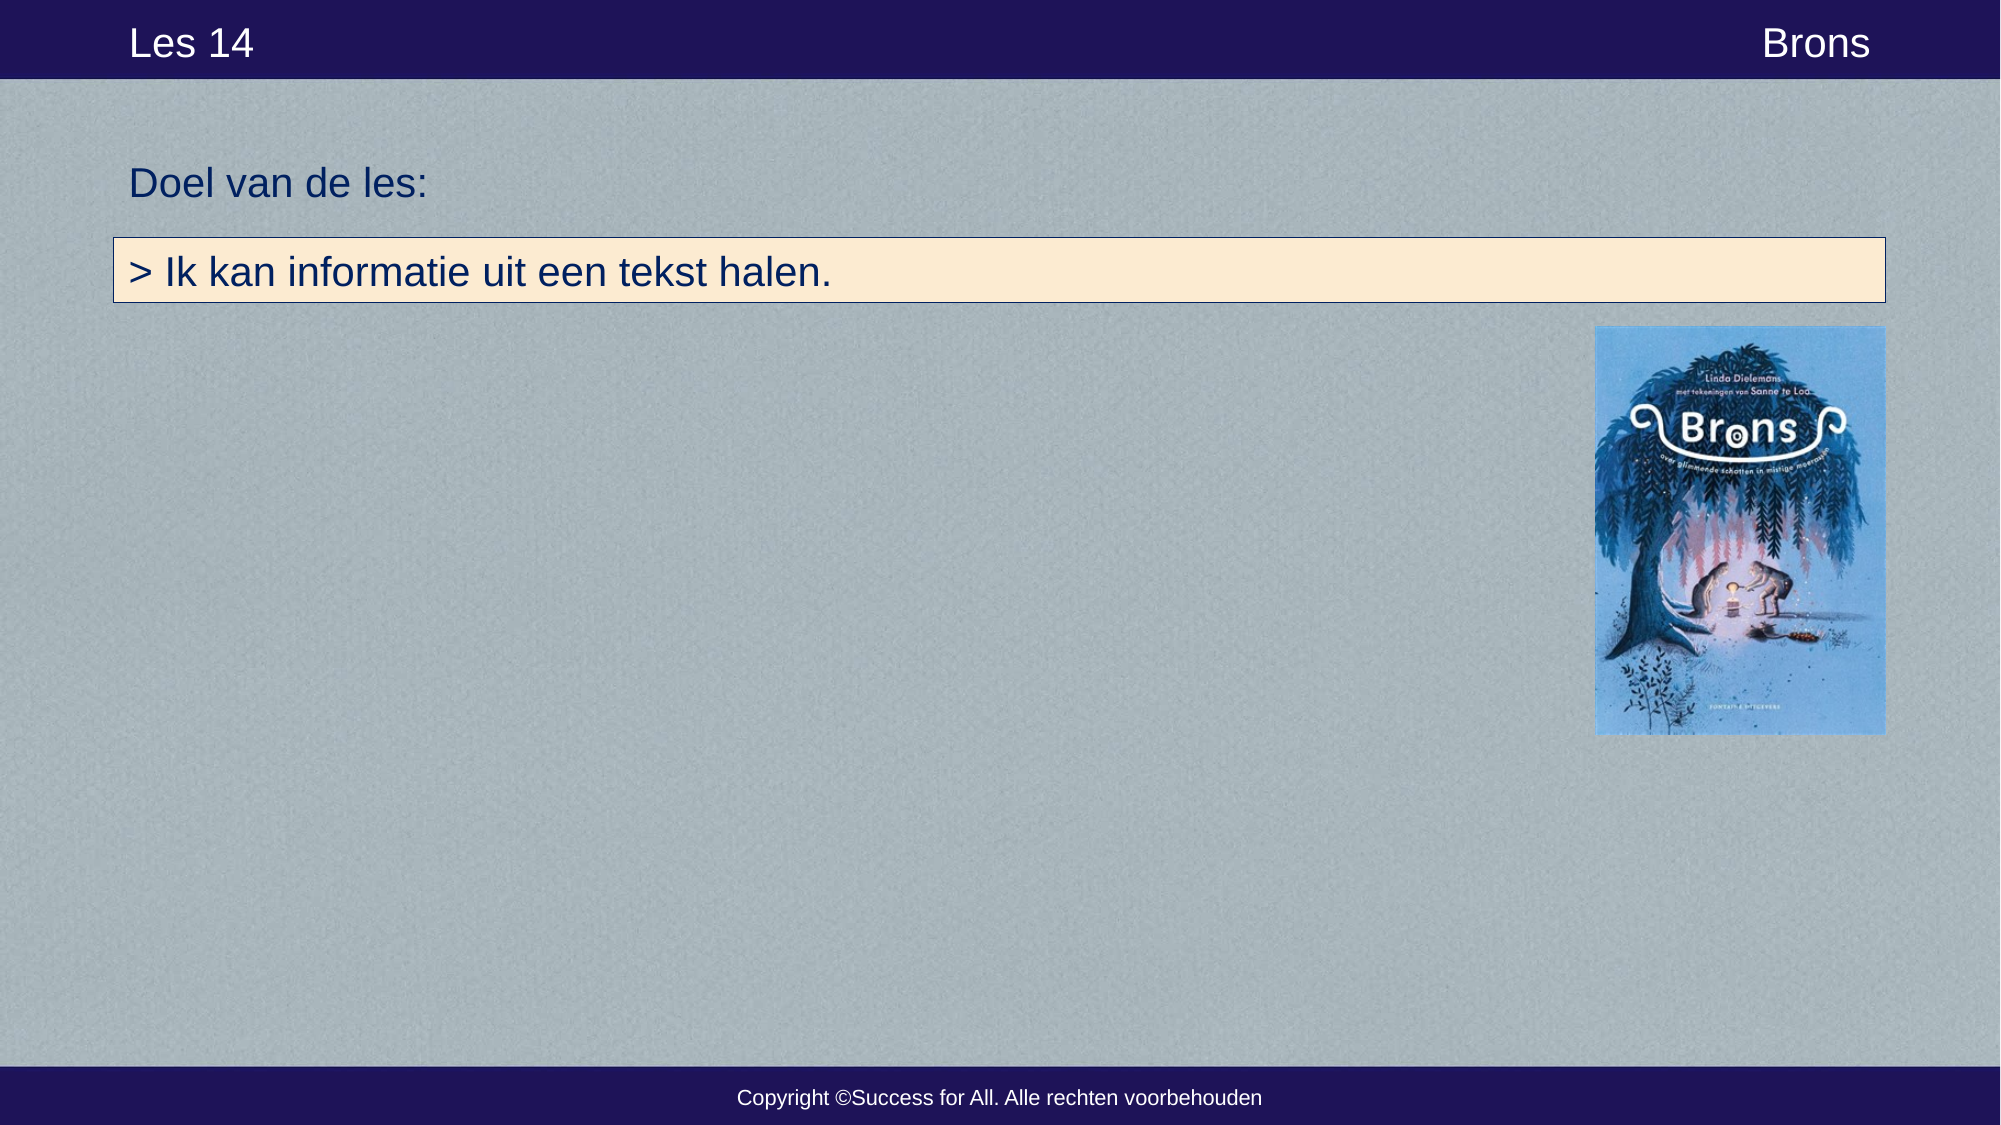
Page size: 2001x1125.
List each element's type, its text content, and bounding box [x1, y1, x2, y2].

picture [0, 0, 2001, 1125]
text_box Copyright ©Success for All. Alle rechten voorbehouden [0, 1076, 2000, 1125]
text_box Doel van de les: [113, 148, 1635, 214]
text_box Les 14 [114, 8, 354, 73]
text_box Brons [999, 8, 1886, 73]
text_box > Ik kan informatie uit een tekst halen. [113, 237, 1886, 303]
